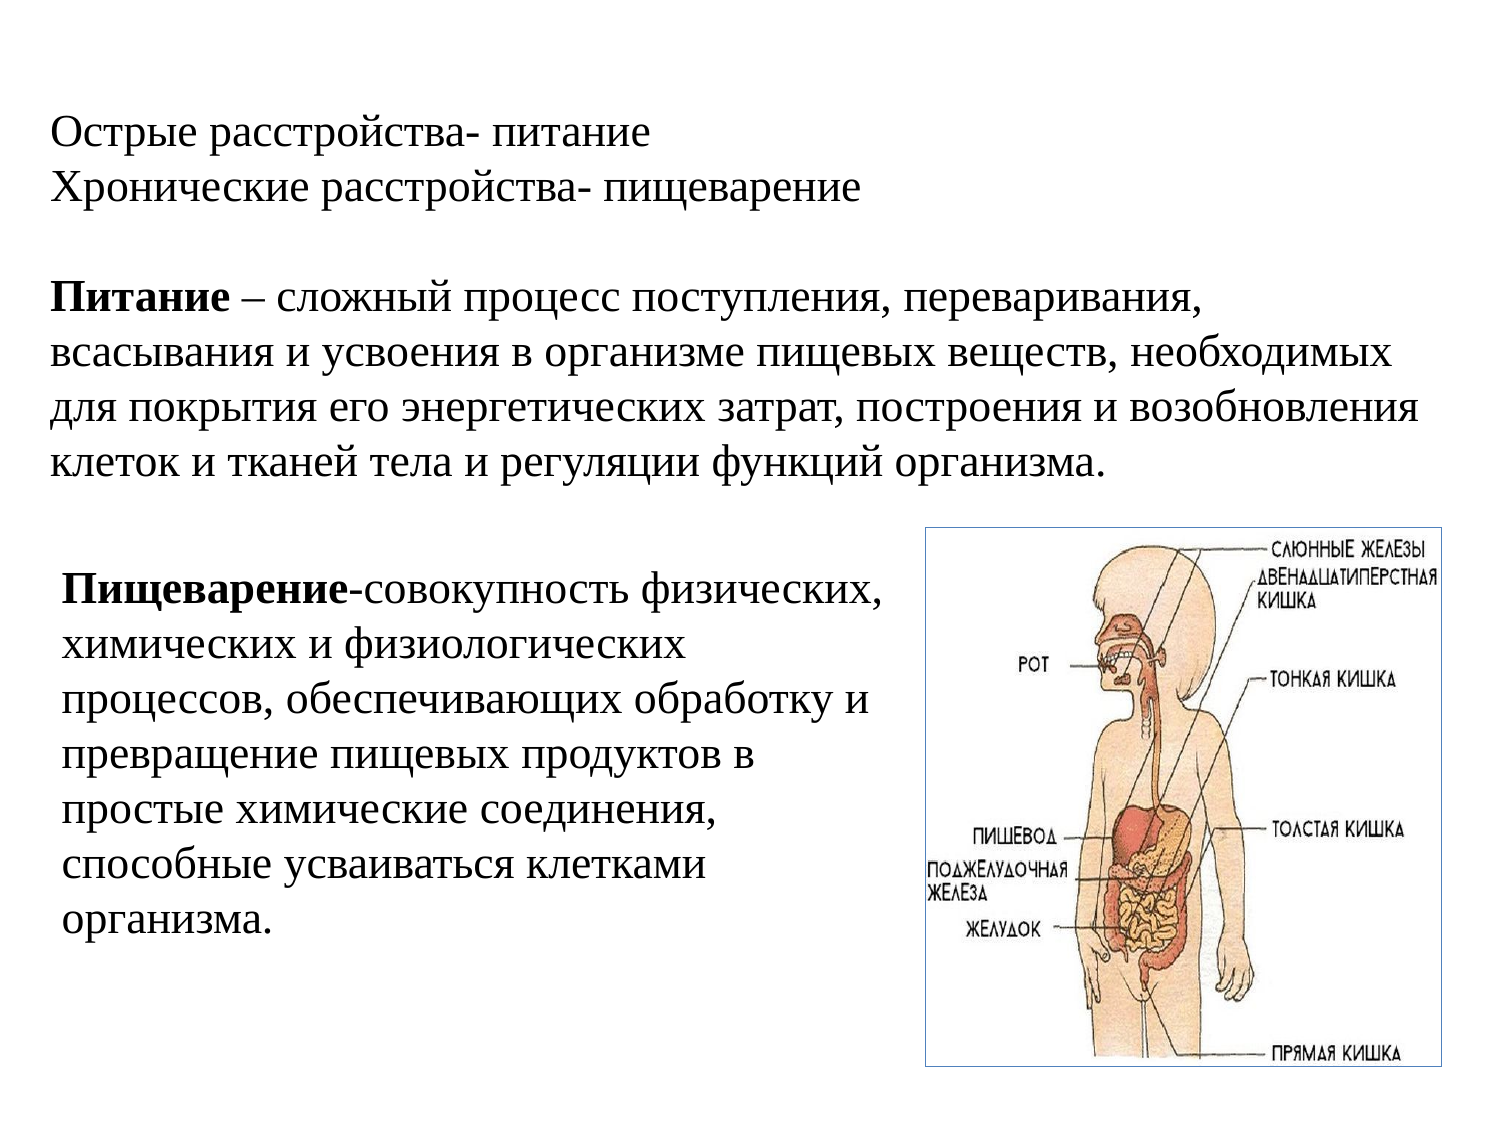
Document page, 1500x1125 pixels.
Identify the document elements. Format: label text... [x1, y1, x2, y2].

text_box Пищеварение-совокупность физических, химических и физиологических процессов, обеспечивающих обработку и превращение пищевых продуктов в простые химические соединения, способные усваиваться клетками организма. [46, 550, 914, 996]
picture [925, 527, 1442, 1067]
text_box Острые расстройства- питание Хронические расстройства- пищеварение Питание – сложный процесс поступления, переваривания, всасывания и усвоения в организме пищевых веществ, необходимых для покрытия его энергетических затрат, построения и возобновления клеток и тканей тела и регуляции функций организма. [35, 93, 1442, 549]
